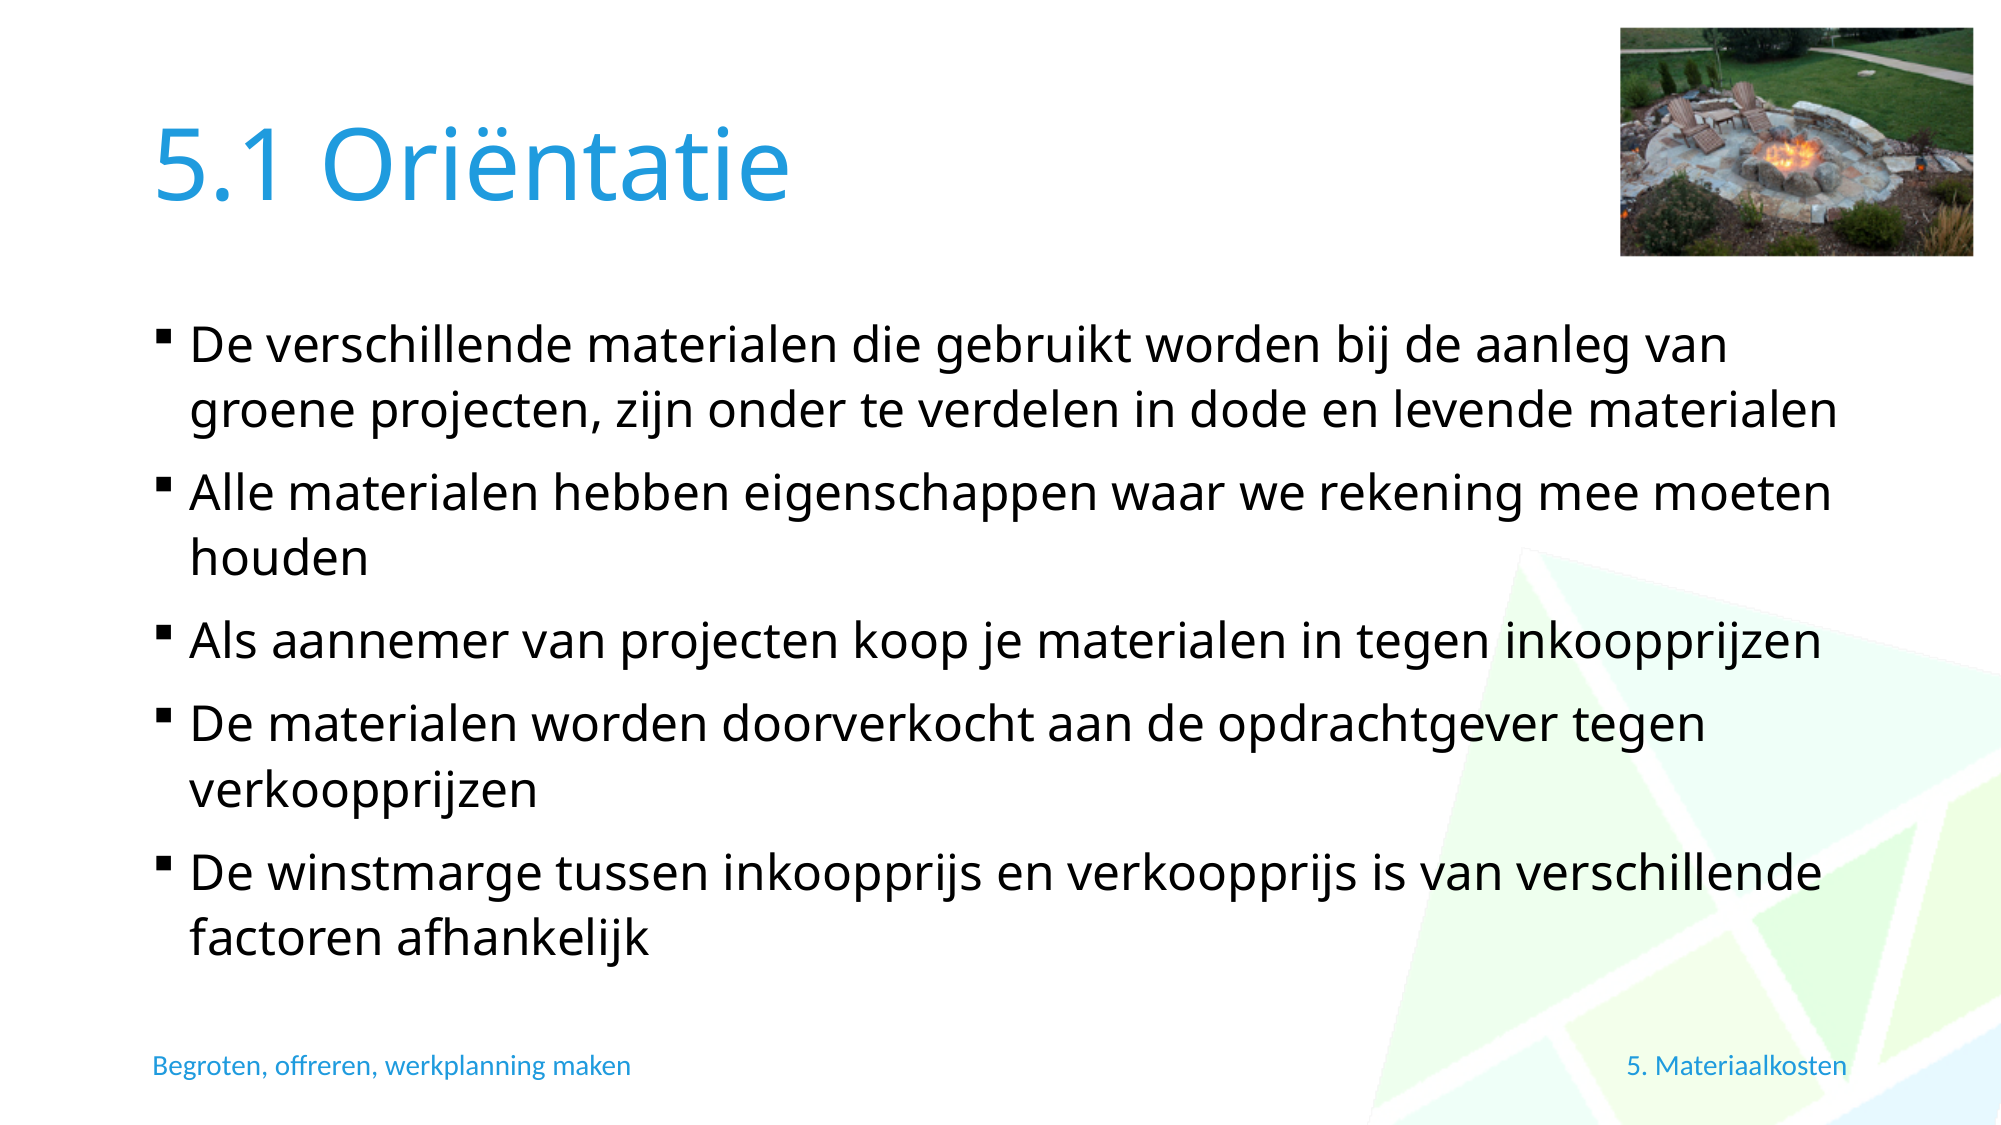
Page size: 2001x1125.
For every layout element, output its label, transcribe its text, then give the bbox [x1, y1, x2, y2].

picture [1616, 22, 1975, 261]
list Begroten, offreren, werkplanning maken [137, 1042, 658, 1087]
list De verschillende materialen die gebruikt worden bij de aanleg van groene projecten, zijn onder te verdelen in dode en levende materialen Alle materialen hebben eigenschappen waar we rekening mee moeten houden Als aannemer van projecten koop je materialen in tegen inkoopprijzen De materialen worden doorverkocht aan de opdrachtgever tegen verkoopprijzen De winstmarge tussen inkoopprijs en verkoopprijs is van verschillende factoren afhankelijk [137, 299, 1863, 1014]
title 5.1 Oriëntatie [137, 59, 1863, 278]
list 5. Materiaalkosten [1412, 1042, 1863, 1103]
